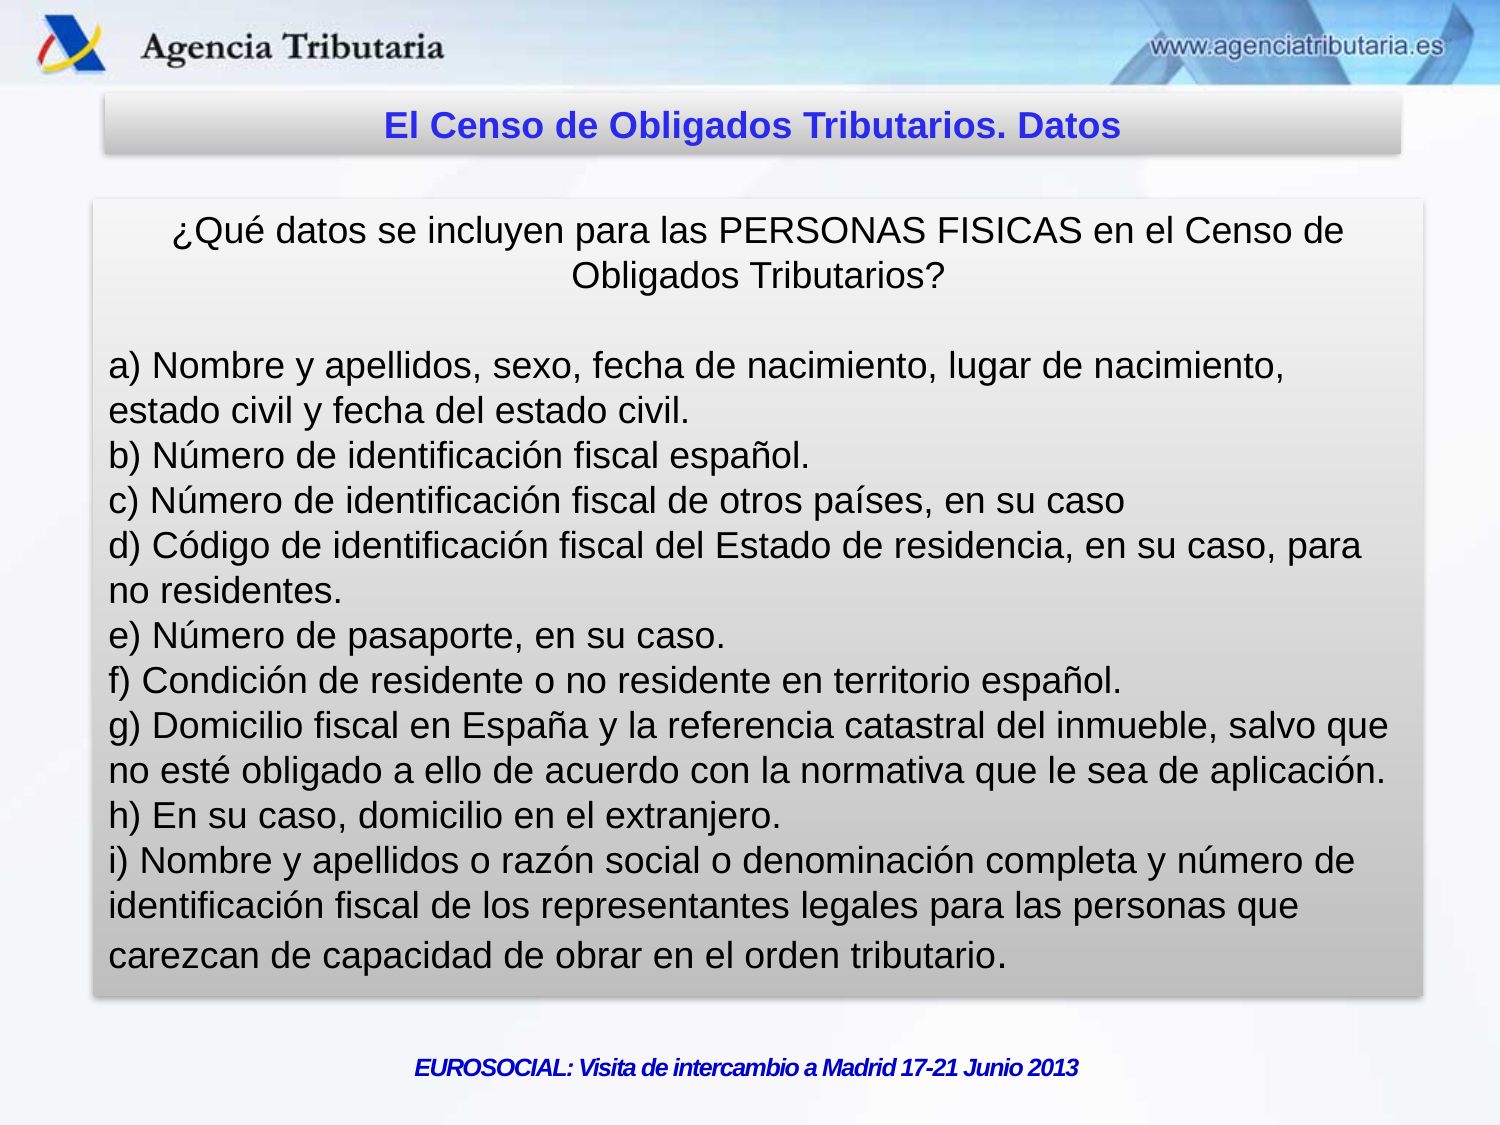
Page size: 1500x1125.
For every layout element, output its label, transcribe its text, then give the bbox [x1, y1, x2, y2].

text_box ¿Qué datos se incluyen para las PERSONAS FISICAS en el Censo de Obligados Tributarios? a) Nombre y apellidos, sexo, fecha de nacimiento, lugar de nacimiento, estado civil y fecha del estado civil. b) Número de identificación fiscal español. c) Número de identificación fiscal de otros países, en su caso d) Código de identificación fiscal del Estado de residencia, en su caso, para no residentes. e) Número de pasaporte, en su caso. f) Condición de residente o no residente en territorio español. g) Domicilio fiscal en España y la referencia catastral del inmueble, salvo que no esté obligado a ello de acuerdo con la normativa que le sea de aplicación. h) En su caso, domicilio en el extranjero. i) Nombre y apellidos o razón social o denominación completa y número de identificación fiscal de los representantes legales para las personas que carezcan de capacidad de obrar en el orden tributario. [93, 199, 1424, 996]
text_box EUROSOCIAL: Visita de intercambio a Madrid 17-21 Junio 2013 [46, 1044, 1454, 1090]
picture [0, 0, 1500, 1125]
text_box El Censo de Obligados Tributarios. Datos [105, 93, 1401, 154]
